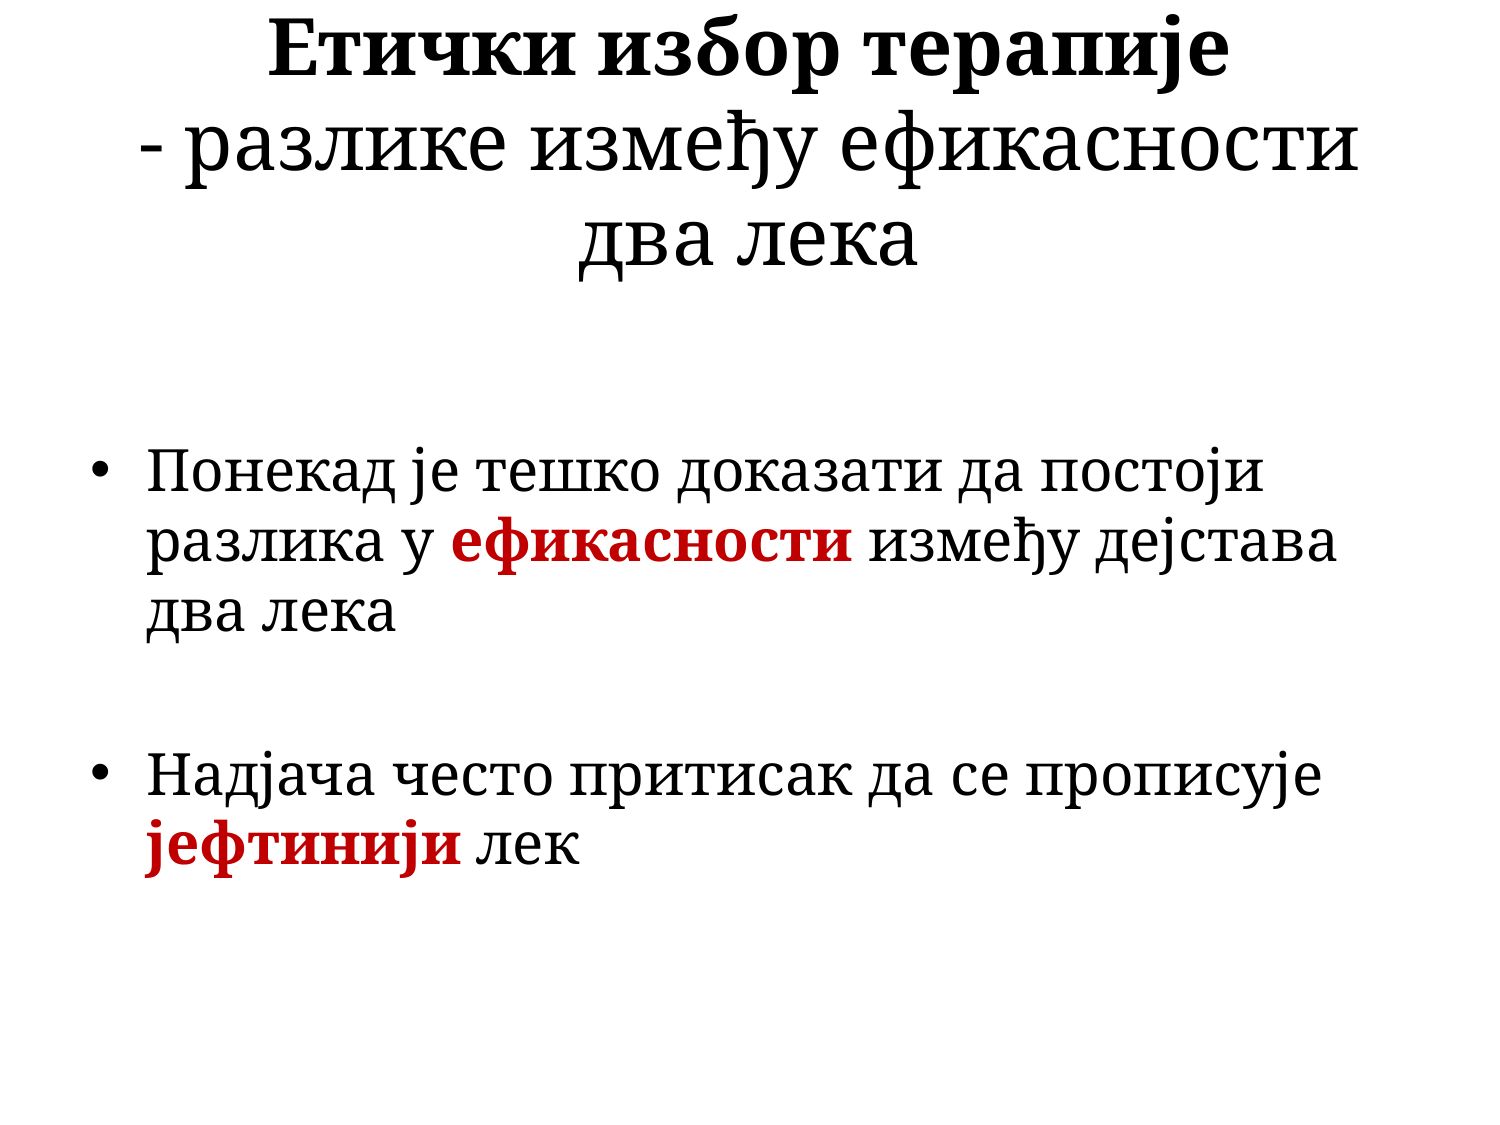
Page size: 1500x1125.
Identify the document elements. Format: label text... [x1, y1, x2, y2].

list Понекад је тешко доказати да постоји разлика у ефикасности између дејстава два лека Надјача често притисак да се прописује јефтинији лек [74, 262, 1426, 1006]
title Етички избор терапије - разлике између ефикасности два лека [74, 44, 1426, 233]
